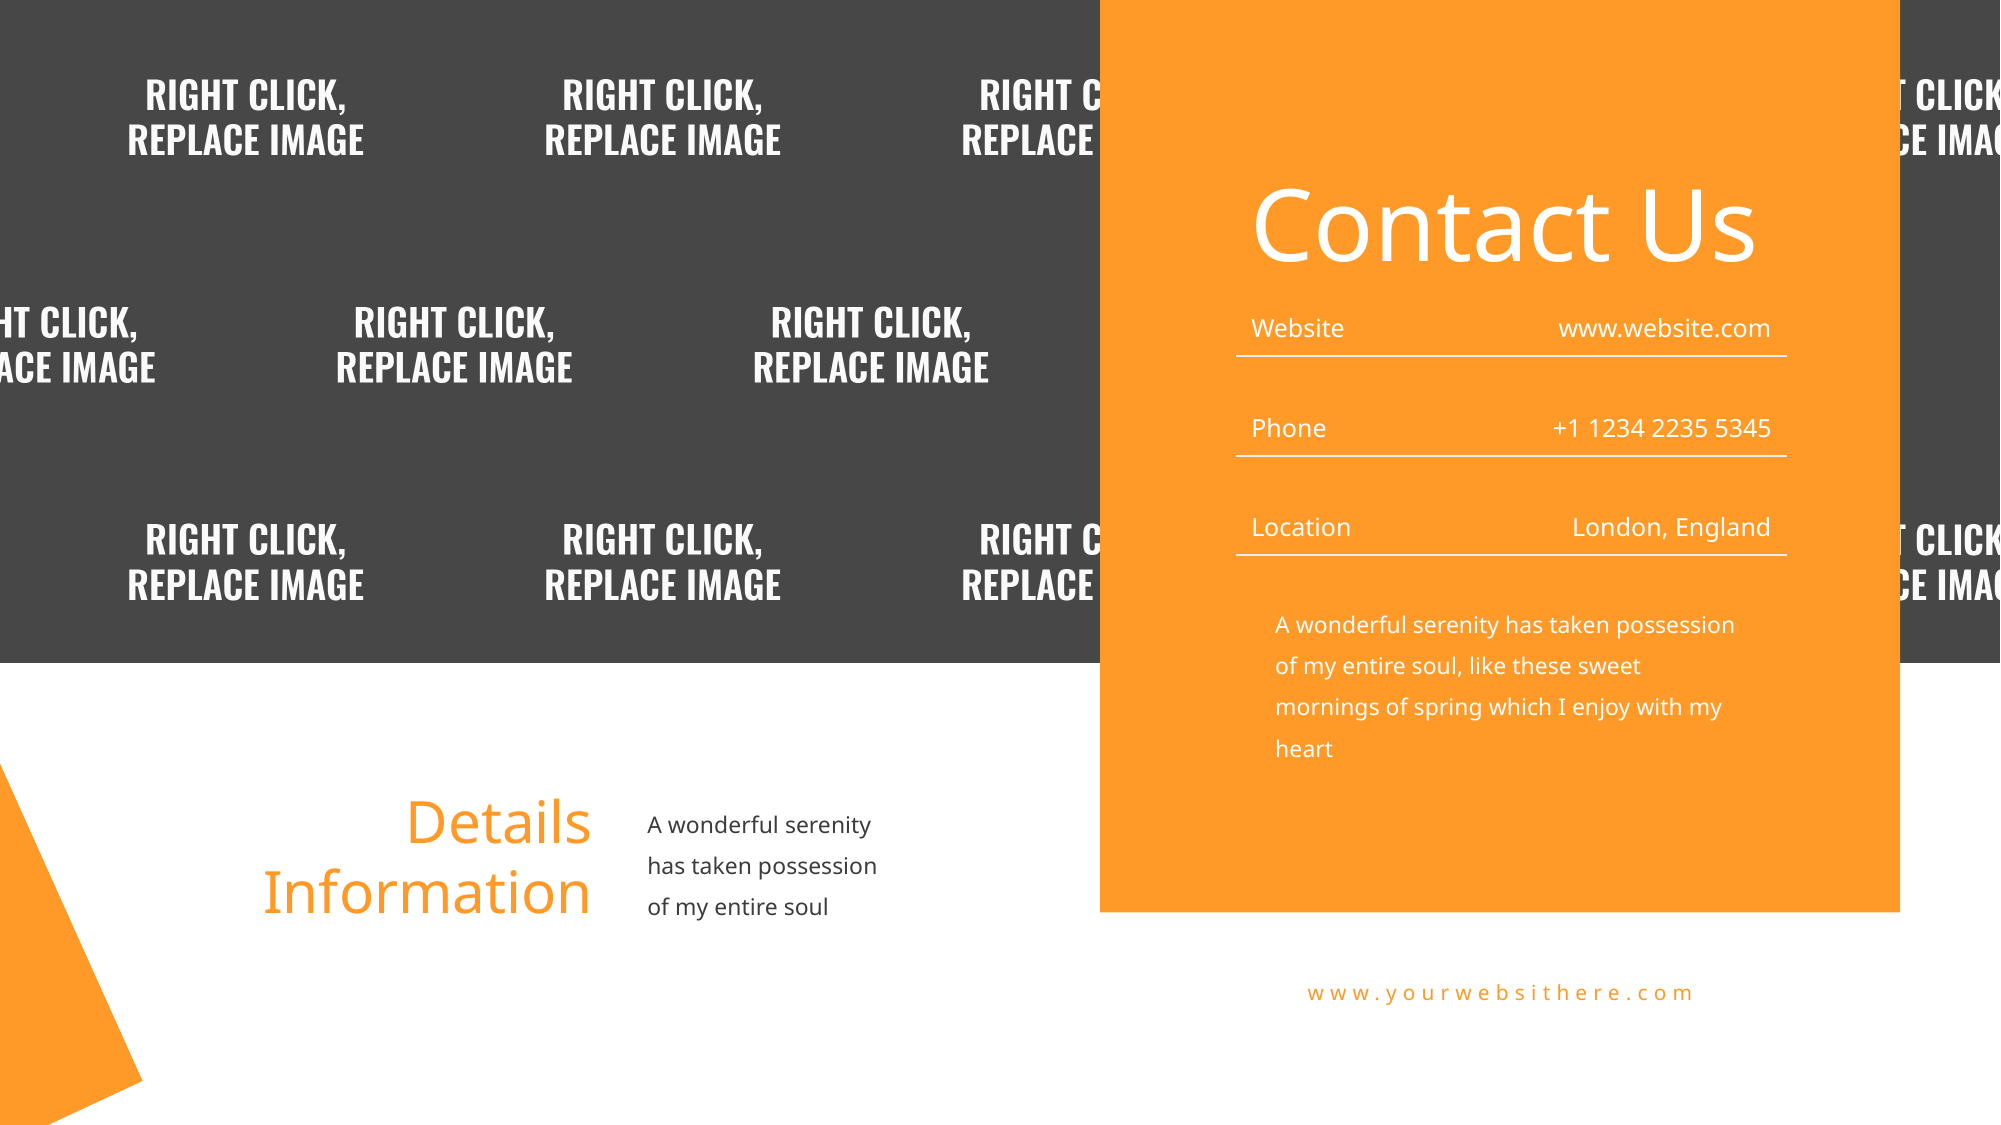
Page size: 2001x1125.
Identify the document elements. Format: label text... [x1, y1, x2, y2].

picture [0, 0, 2000, 663]
text_box A wonderful serenity has taken possession of my entire soul [632, 789, 906, 928]
text_box [0, 763, 144, 1125]
text_box www.yourwebsithere.com [1245, 971, 1756, 1012]
text_box Details Information [180, 778, 608, 933]
text_box A wonderful serenity has taken possession of my entire soul, like these sweet mornings of spring which I enjoy with my heart [1260, 663, 1763, 769]
text_box [1099, 663, 1901, 913]
